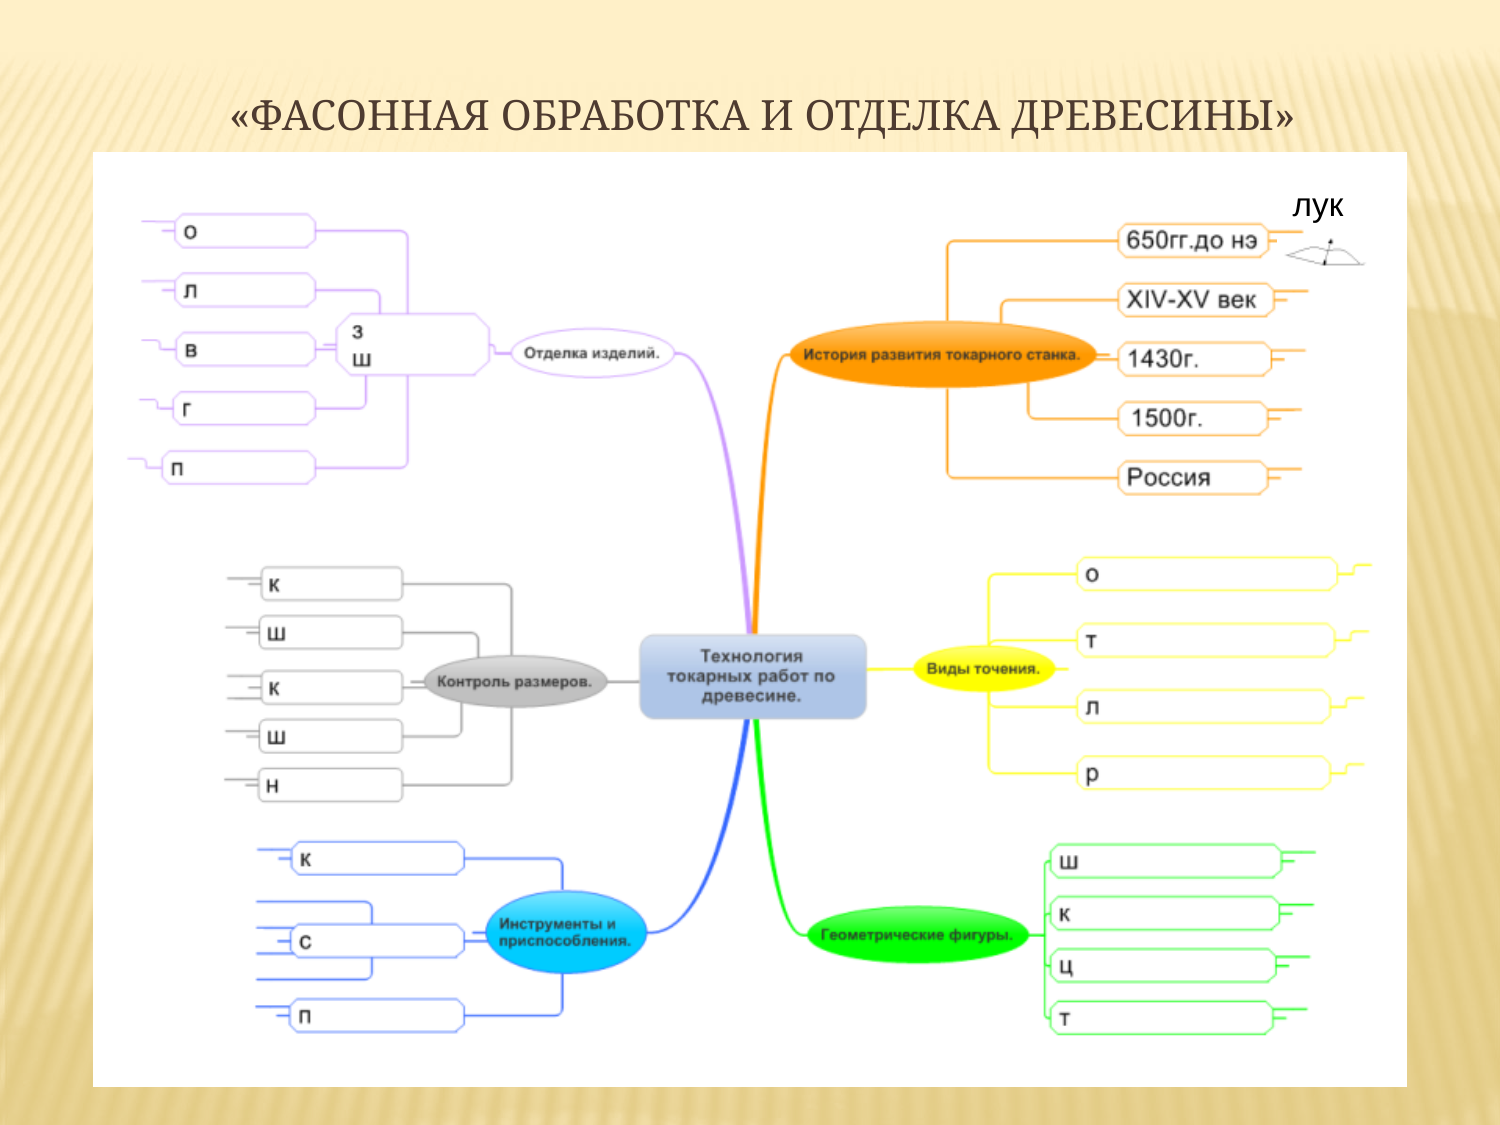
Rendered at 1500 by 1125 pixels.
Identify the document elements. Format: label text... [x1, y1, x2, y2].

picture [1277, 234, 1371, 280]
title «Фасонная обработка и отделка древесины» [50, 75, 1475, 153]
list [93, 151, 1407, 1087]
